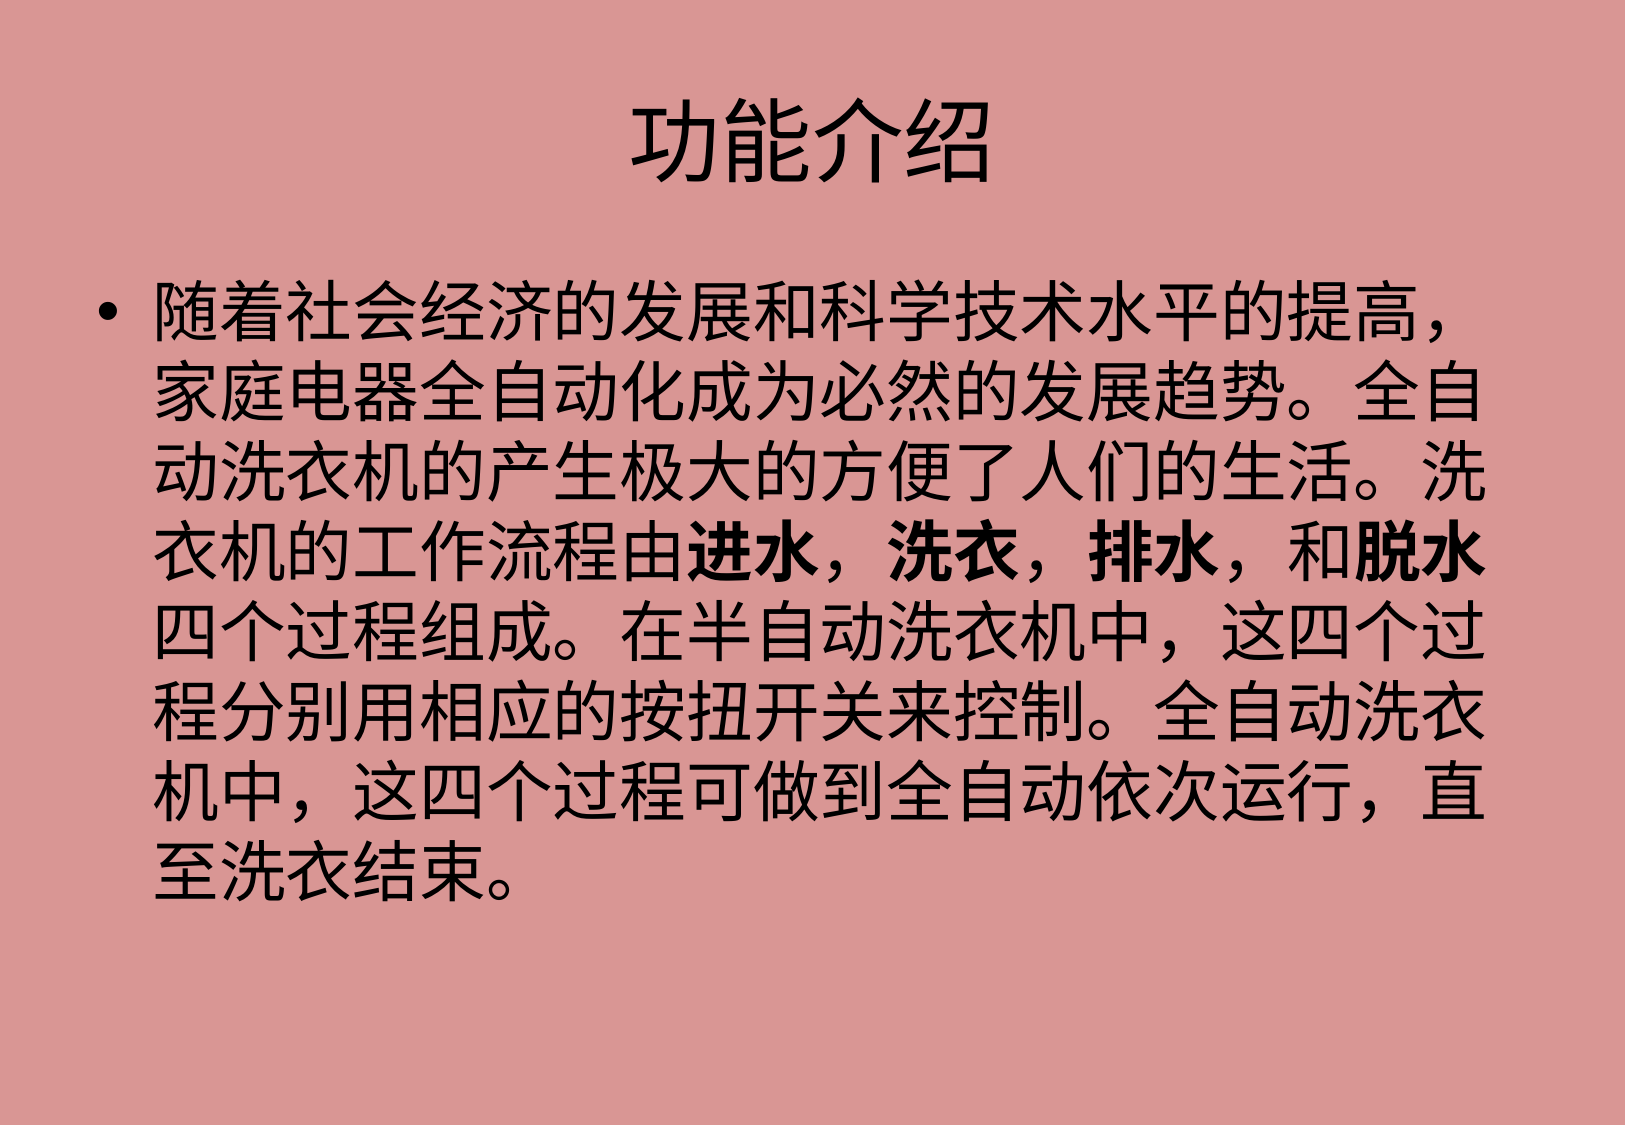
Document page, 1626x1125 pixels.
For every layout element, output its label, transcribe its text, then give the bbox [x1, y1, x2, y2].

title 功能介绍 [81, 45, 1544, 233]
list 随着社会经济的发展和科学技术水平的提高，家庭电器全自动化成为必然的发展趋势。全自动洗衣机的产生极大的方便了人们的生活。洗衣机的工作流程由进水，洗衣，排水，和脱水四个过程组成。在半自动洗衣机中，这四个过程分别用相应的按扭开关来控制。全自动洗衣机中，这四个过程可做到全自动依次运行，直至洗衣结束。 [81, 262, 1544, 1005]
